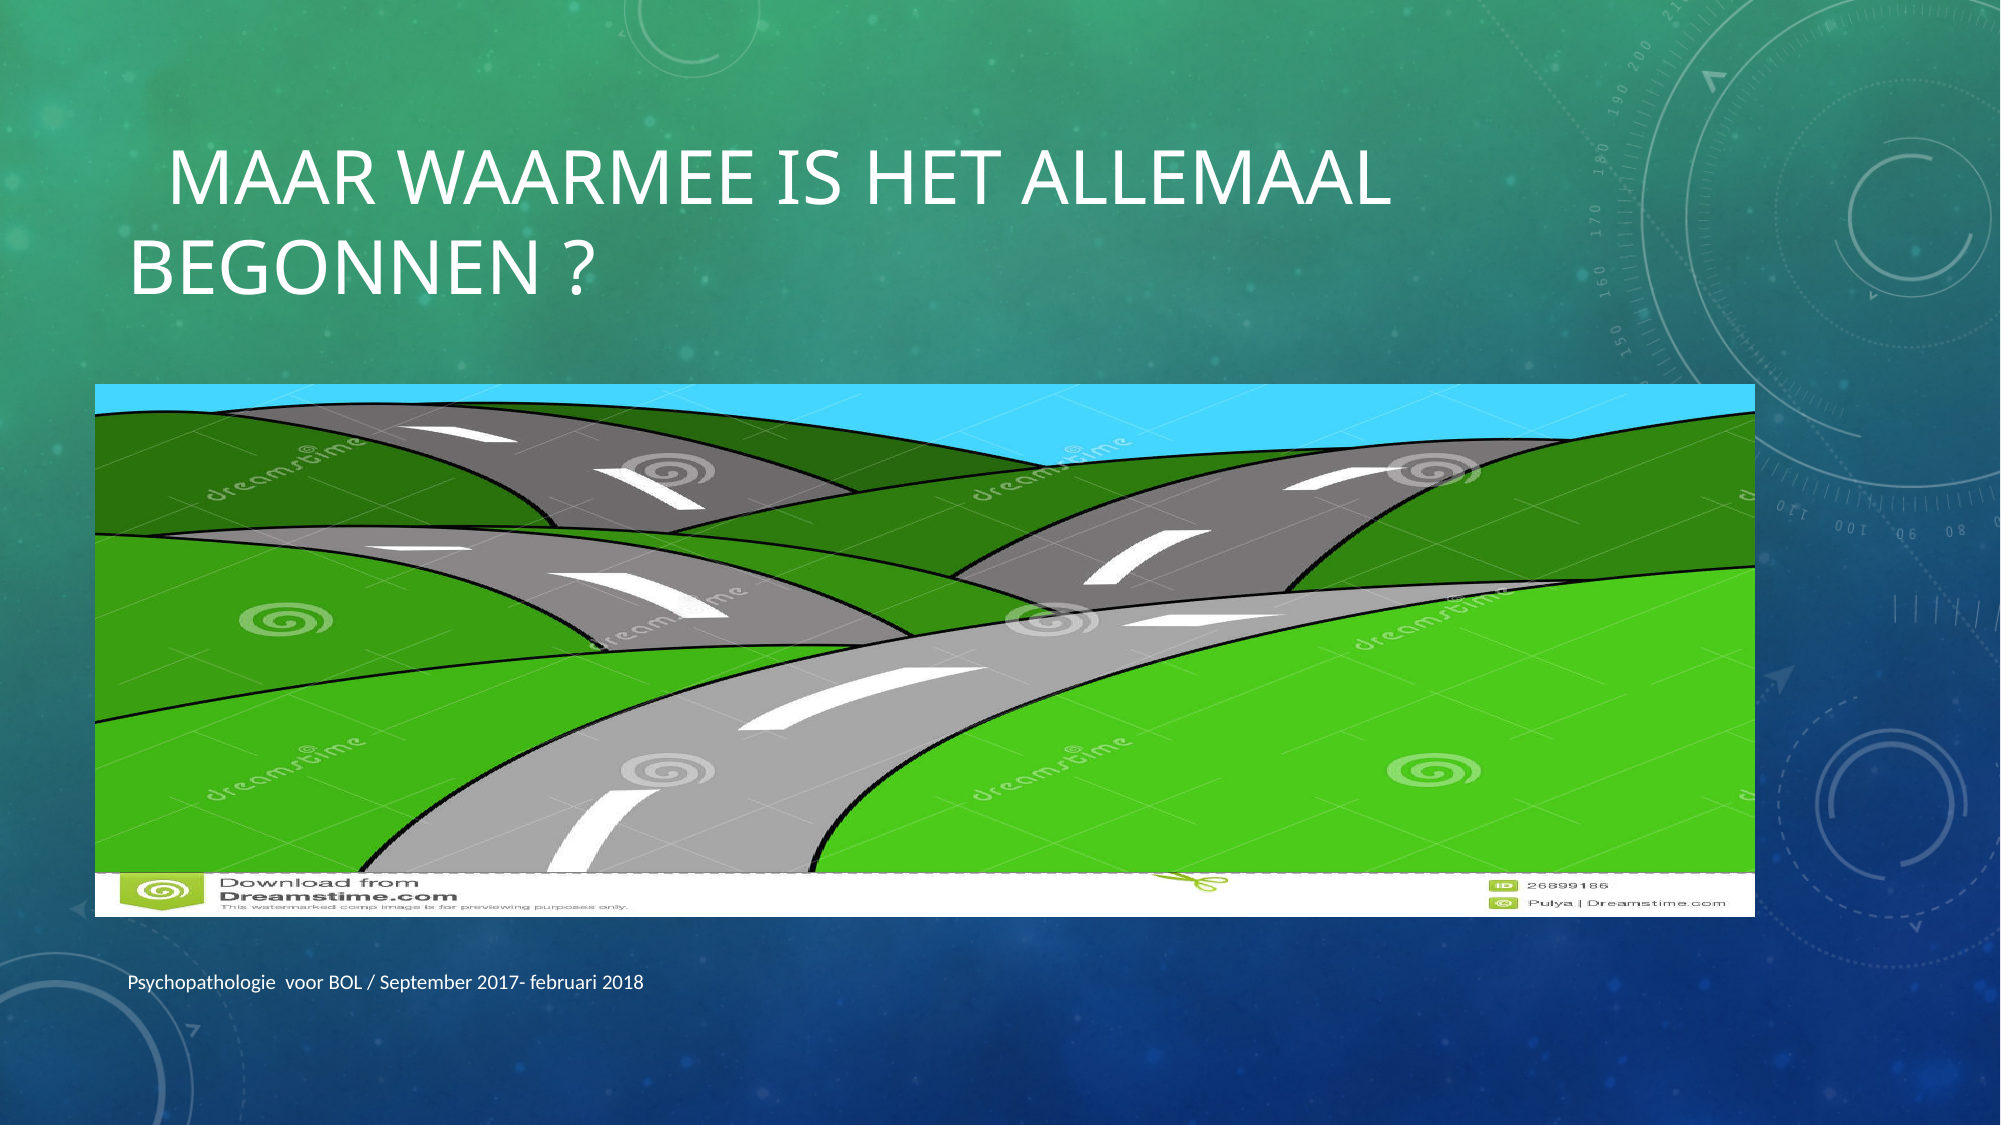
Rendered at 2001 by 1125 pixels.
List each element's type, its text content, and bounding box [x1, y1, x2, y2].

footer Psychopathologie voor BOL / September 2017- februari 2018 [112, 963, 1397, 1025]
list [95, 384, 1755, 918]
title Maar waarmee is het allemaal begonnen ? [112, 99, 1775, 339]
picture [0, 0, 2001, 1125]
